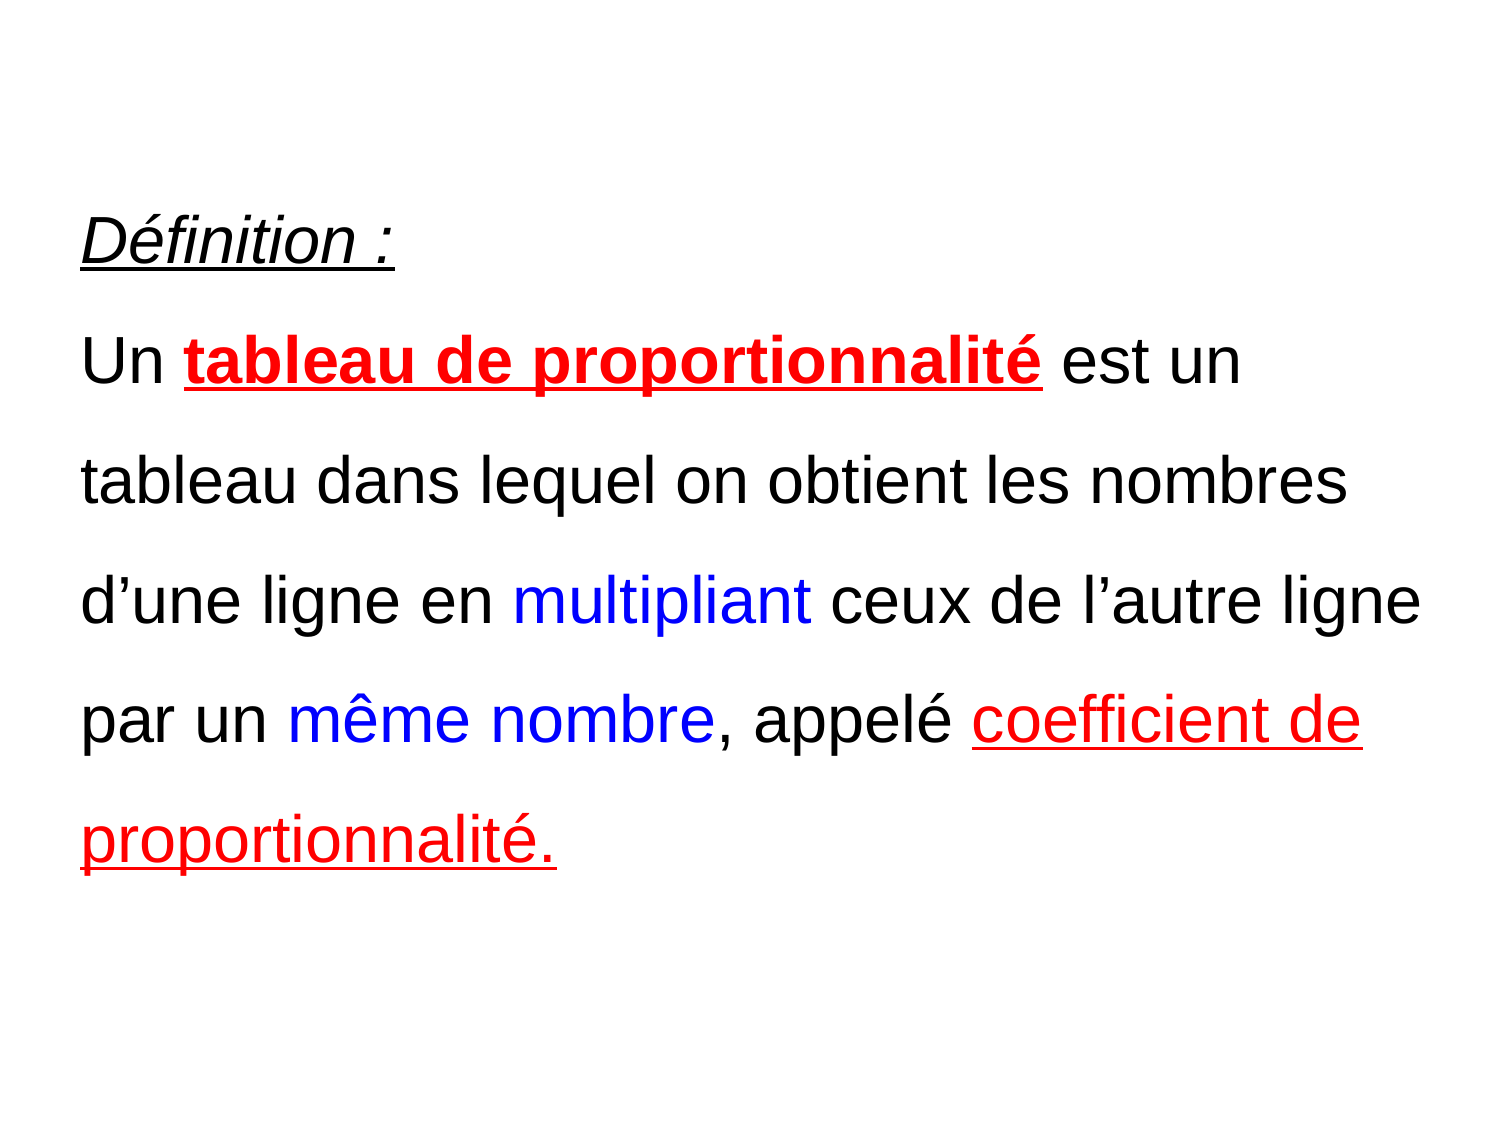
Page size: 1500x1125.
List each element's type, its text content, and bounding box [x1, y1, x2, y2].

list Définition : Un tableau de proportionnalité est un tableau dans lequel on obtient les nombres d’une ligne en multipliant ceux de l’autre ligne par un même nombre, appelé coefficient de proportionnalité. [64, 149, 1447, 946]
